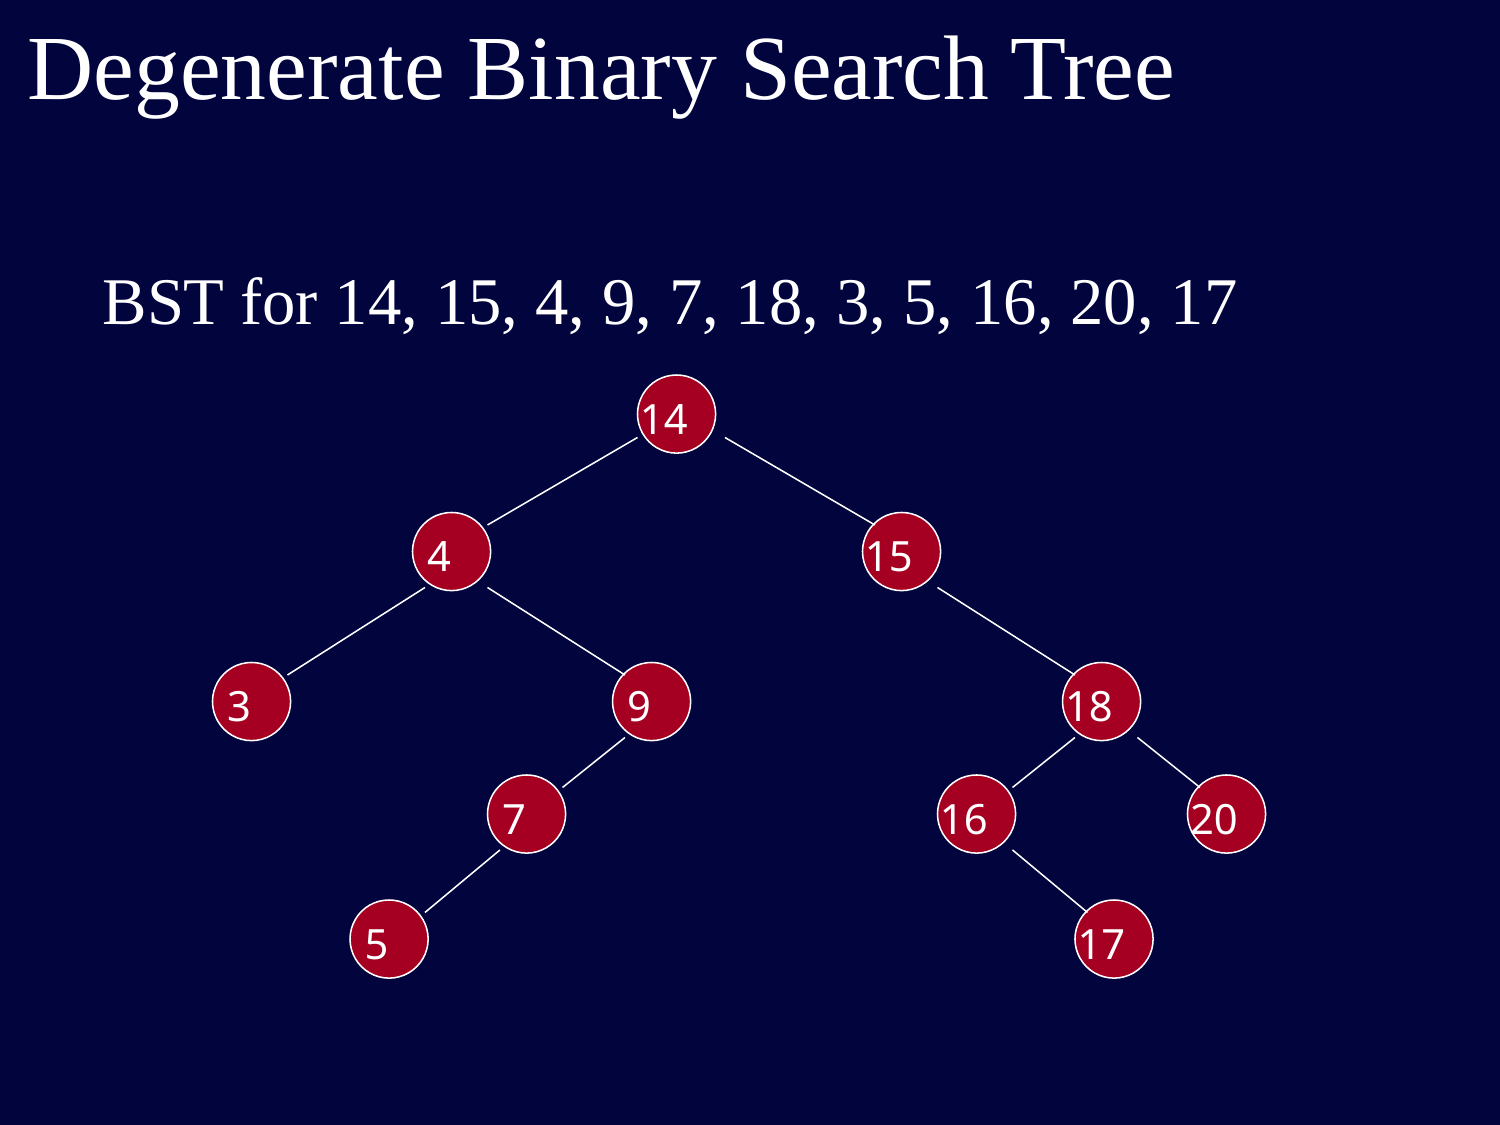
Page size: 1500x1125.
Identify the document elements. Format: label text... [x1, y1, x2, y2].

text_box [724, 437, 876, 526]
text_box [562, 737, 626, 788]
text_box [424, 849, 501, 913]
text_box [1012, 849, 1088, 913]
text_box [937, 587, 1076, 676]
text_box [1137, 737, 1201, 788]
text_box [1062, 899, 1154, 989]
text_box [1049, 662, 1141, 751]
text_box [474, 774, 566, 864]
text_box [199, 662, 291, 751]
list BST for 14, 15, 4, 9, 7, 18, 3, 5, 16, 20, 17 [87, 249, 1437, 388]
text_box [487, 437, 638, 526]
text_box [287, 587, 426, 676]
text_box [849, 512, 941, 601]
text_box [487, 587, 626, 676]
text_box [599, 662, 691, 751]
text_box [924, 774, 1016, 864]
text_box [399, 512, 491, 601]
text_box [1012, 737, 1076, 788]
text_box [337, 899, 429, 989]
title Degenerate Binary Search Tree [12, 0, 1362, 138]
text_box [624, 374, 716, 464]
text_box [1174, 774, 1266, 864]
